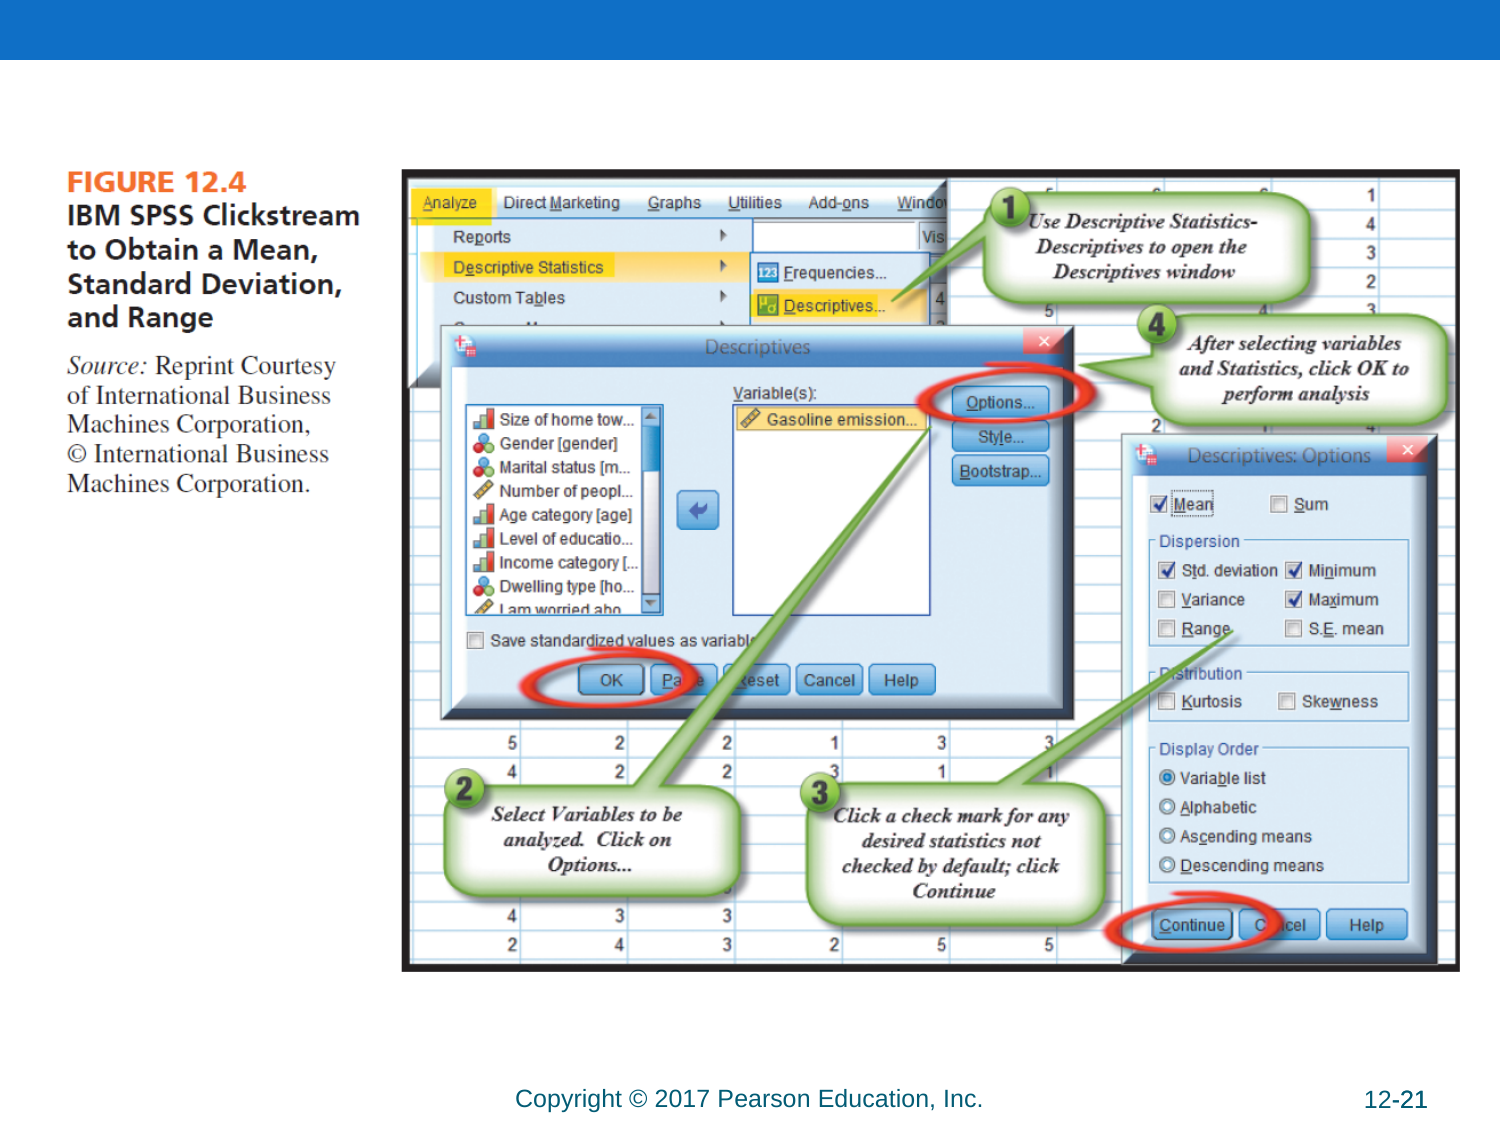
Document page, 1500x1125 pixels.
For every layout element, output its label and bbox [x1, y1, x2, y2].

picture [22, 159, 1500, 988]
picture [641, 1100, 647, 1107]
